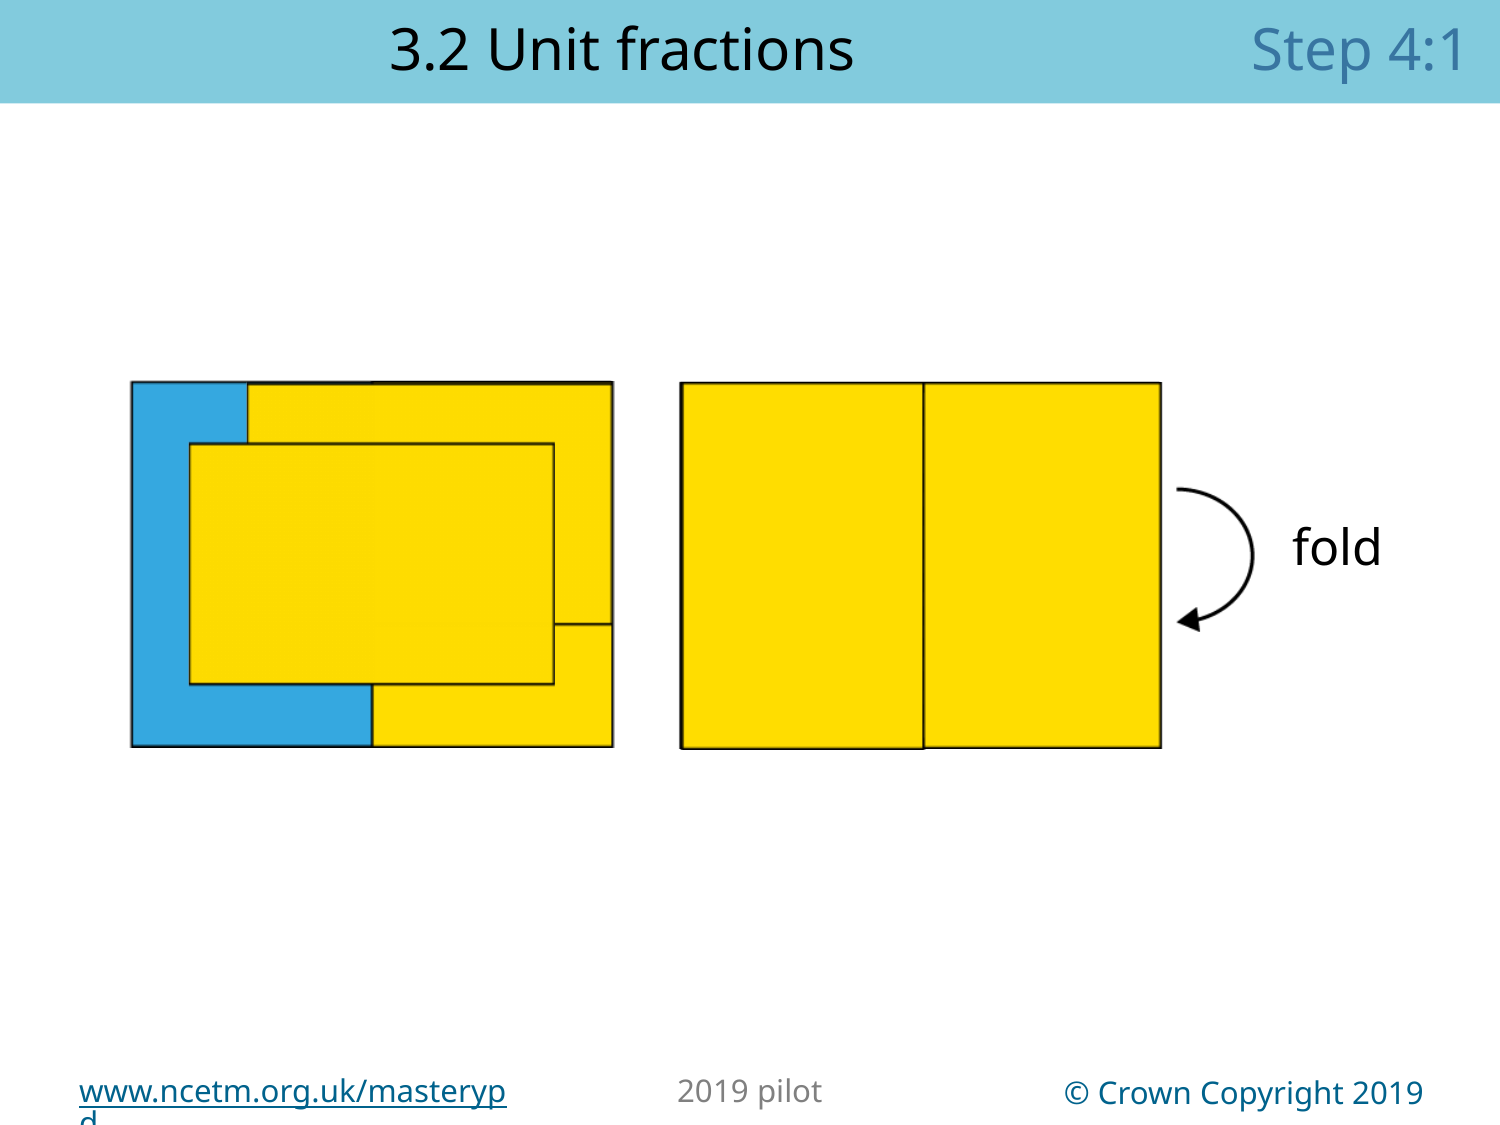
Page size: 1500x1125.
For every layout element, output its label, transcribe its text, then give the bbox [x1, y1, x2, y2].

text_box fold [1256, 508, 1421, 583]
list 3.2 Unit fractions Step 4:1 [0, 0, 1500, 104]
picture [1174, 435, 1256, 643]
picture [634, 381, 1167, 750]
picture [127, 318, 618, 748]
